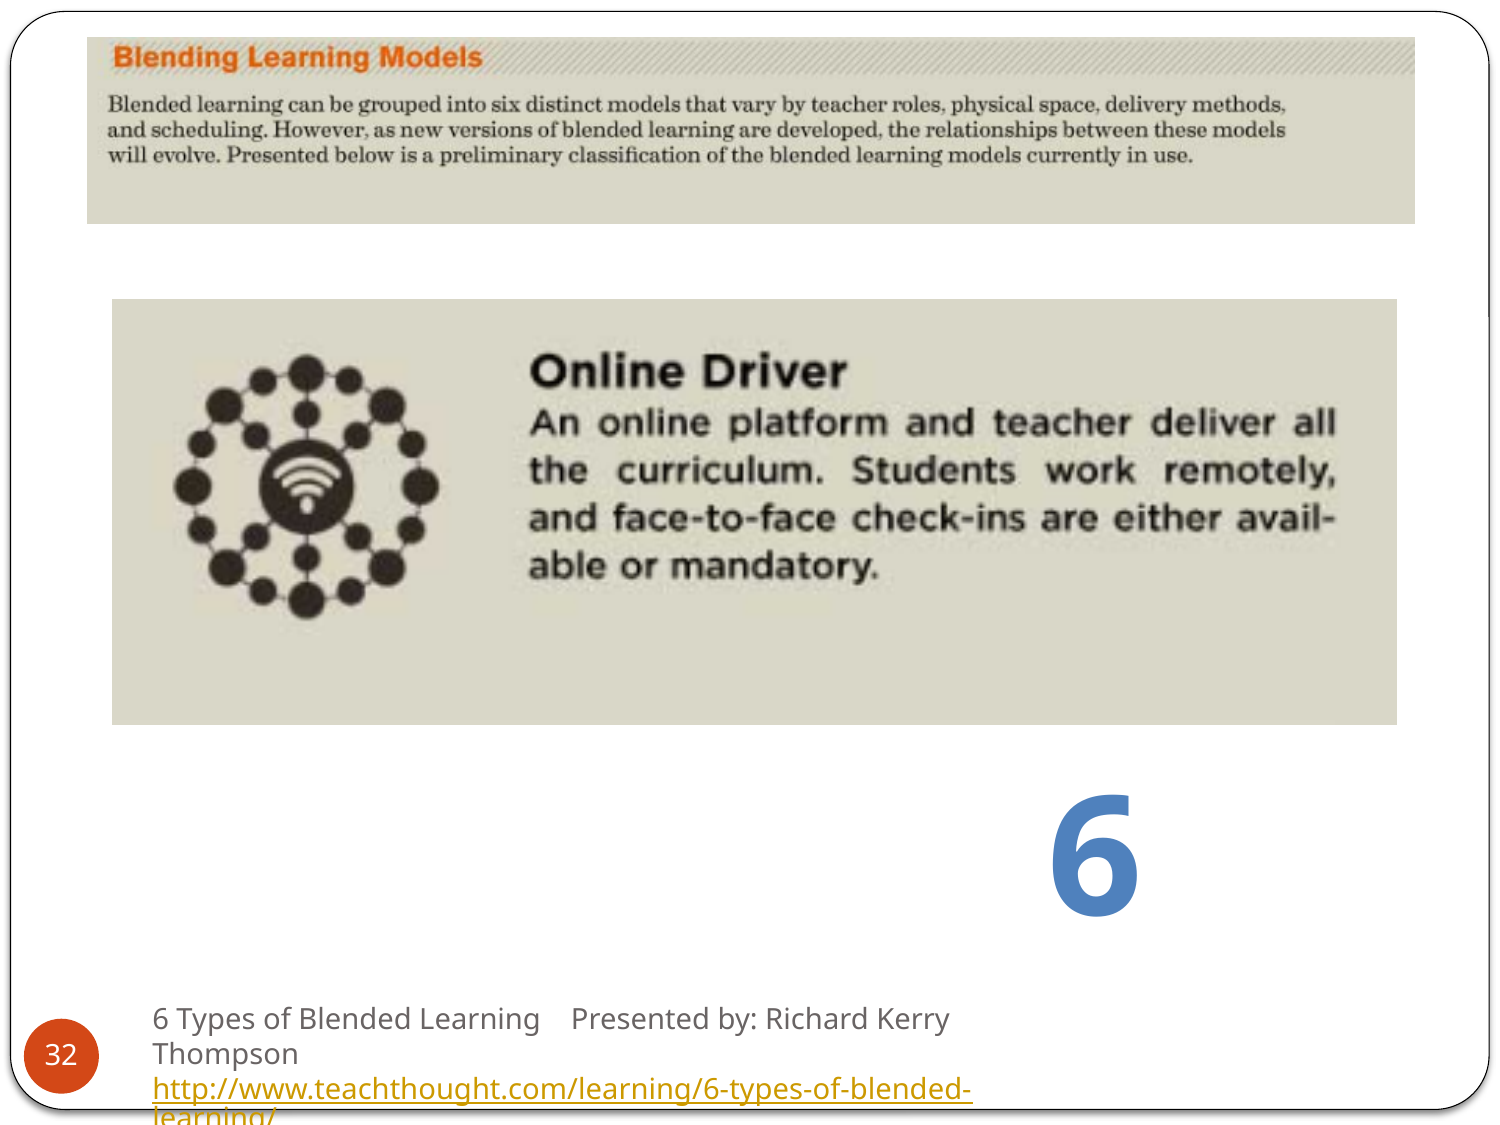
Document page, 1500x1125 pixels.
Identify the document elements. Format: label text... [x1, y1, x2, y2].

picture [112, 299, 1397, 726]
slide_number 32 [23, 1018, 99, 1094]
picture [87, 37, 1415, 224]
footer 6 Types of Blended Learning Presented by: Richard Kerry Thompson http://www.teachthought.com/learning/6-types-of-blended-learning/ [137, 1042, 988, 1103]
text_box 6 [1032, 741, 1158, 956]
